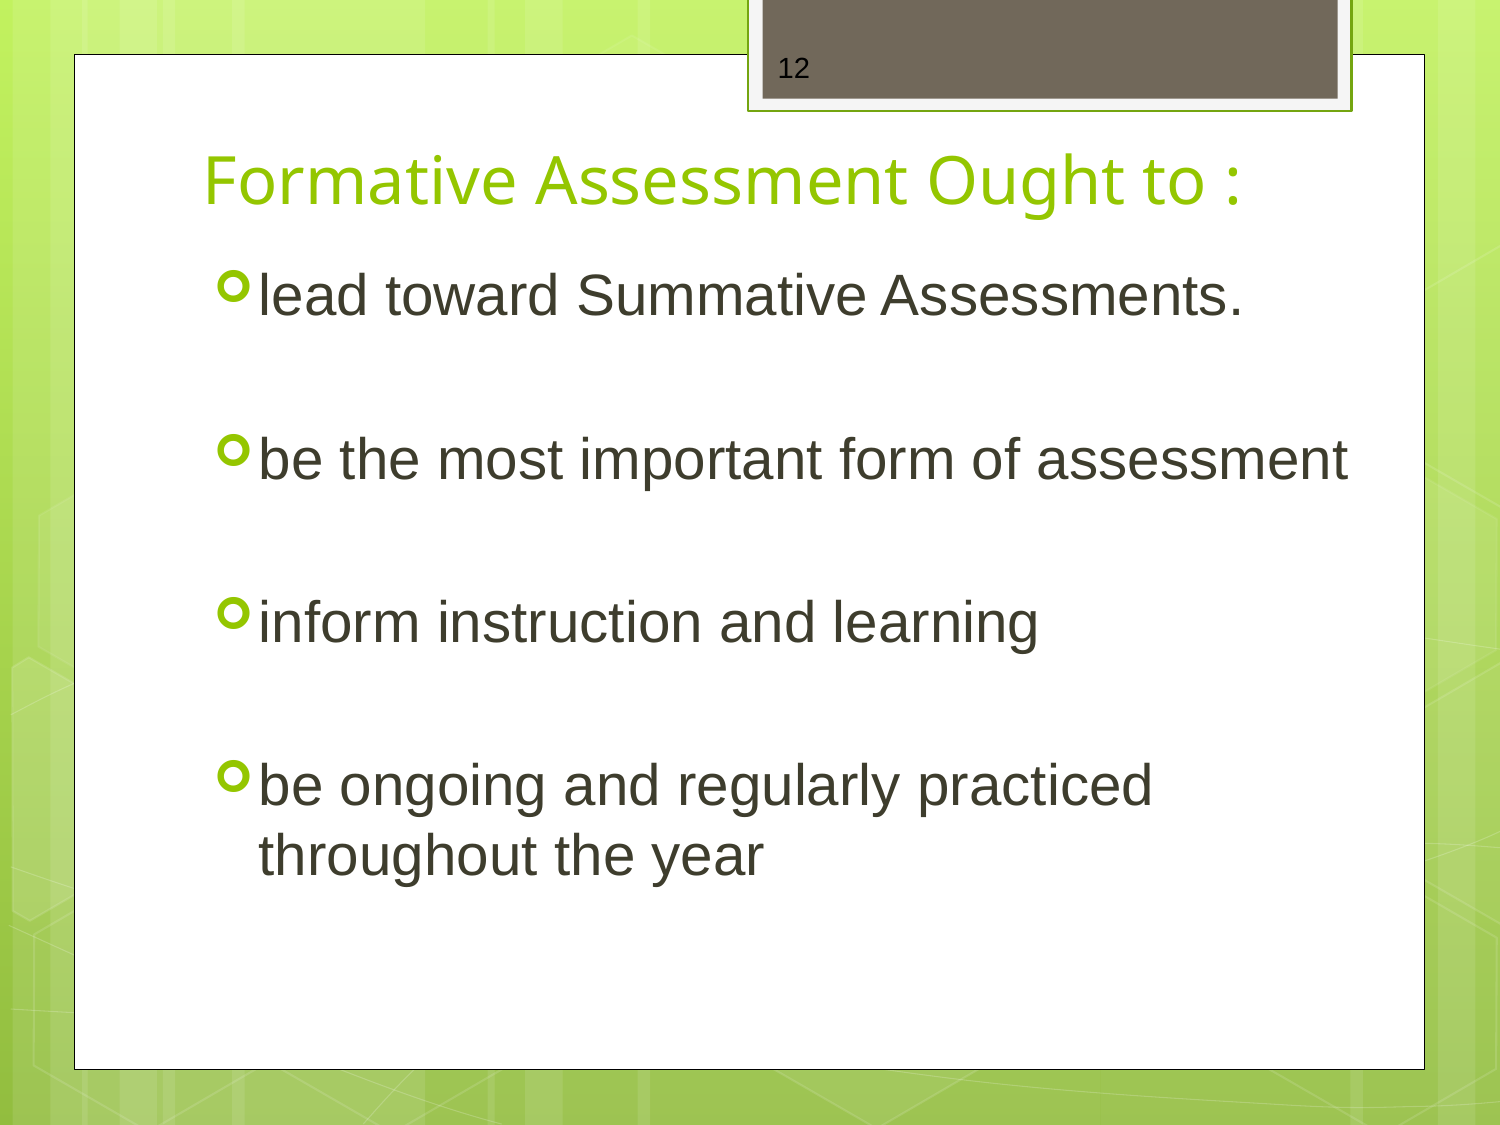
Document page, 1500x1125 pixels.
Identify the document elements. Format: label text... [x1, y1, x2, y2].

title Formative Assessment Ought to : [187, 37, 1463, 225]
list lead toward Summative Assessments. be the most important form of assessment inform instruction and learning be ongoing and regularly practiced throughout the year [187, 249, 1463, 988]
